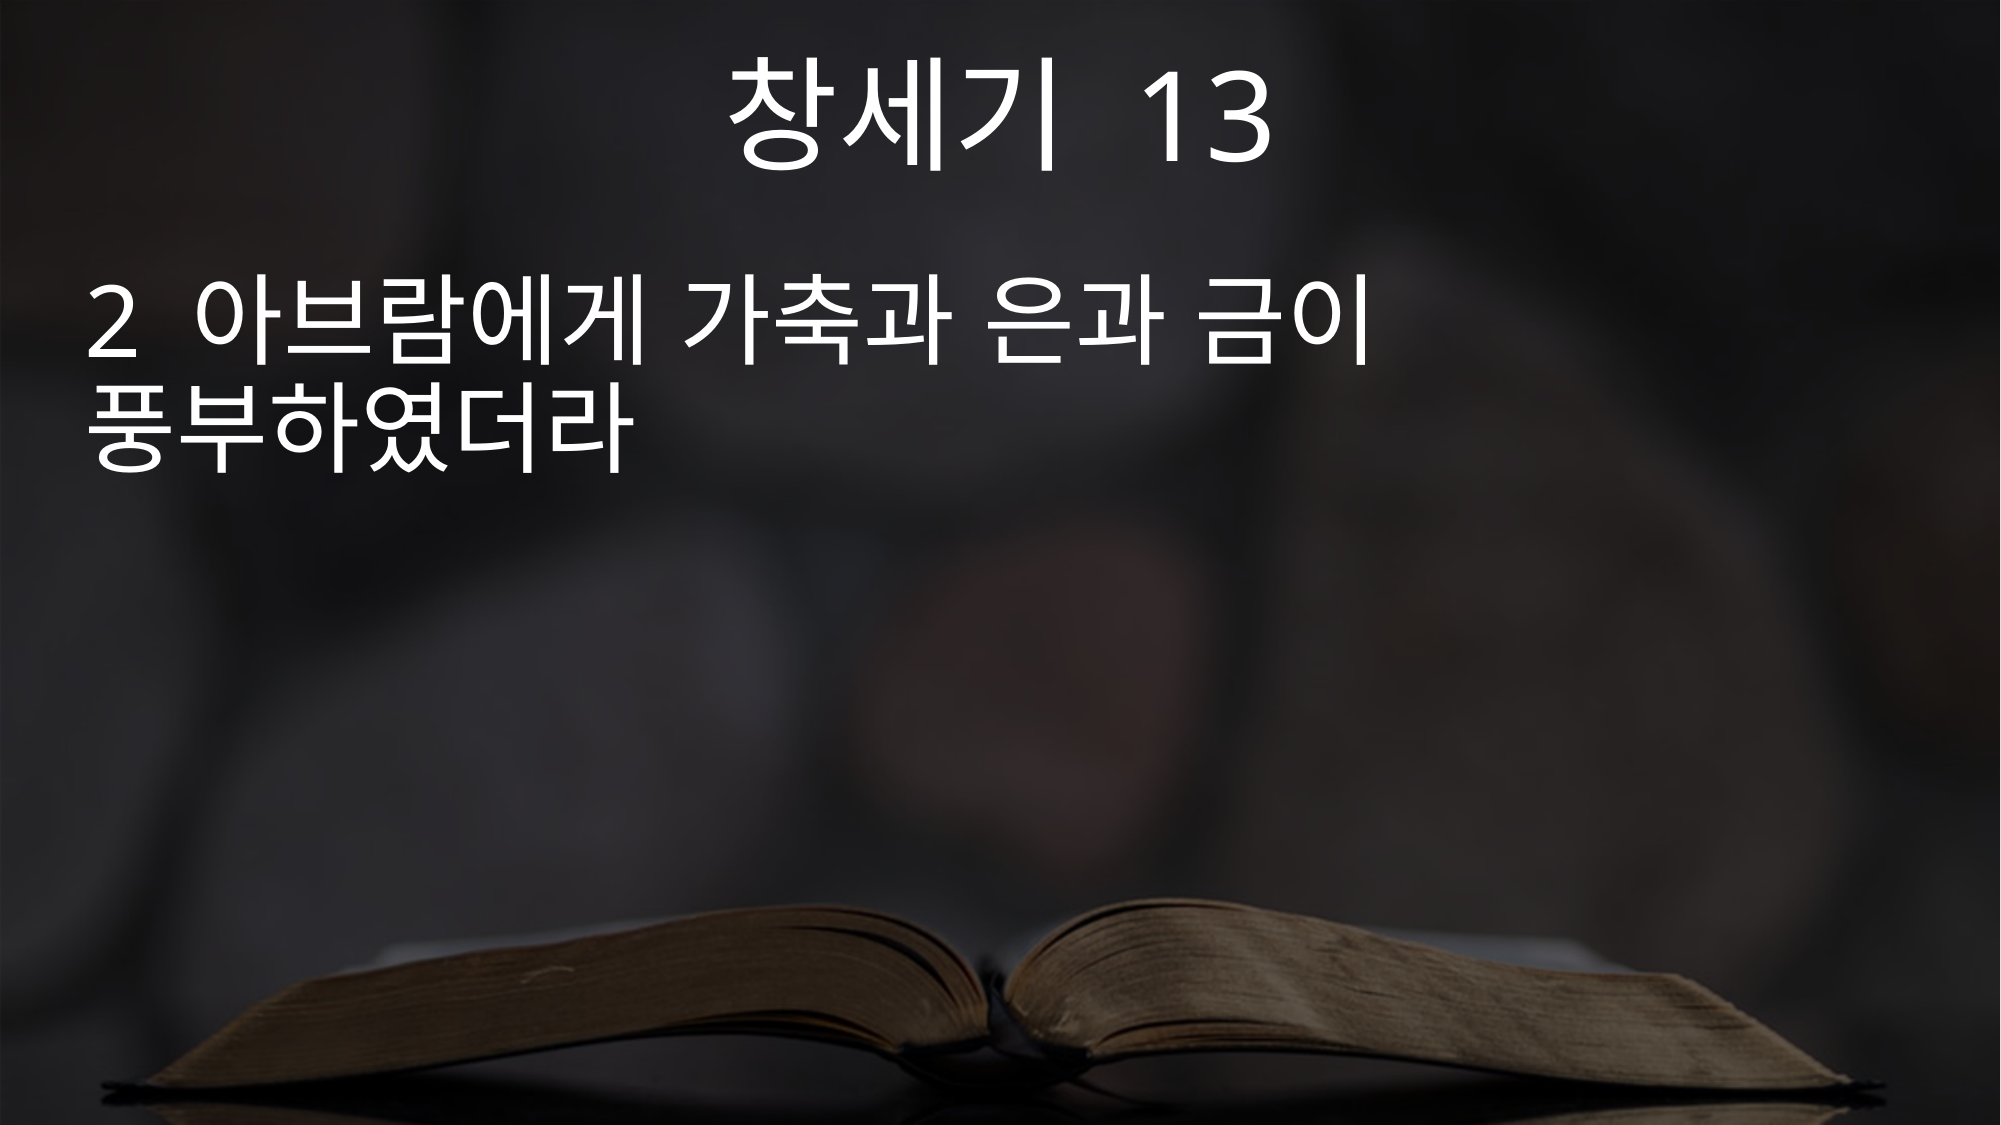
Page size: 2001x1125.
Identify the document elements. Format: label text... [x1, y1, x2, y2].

list 2 아브람에게 가축과 은과 금이 풍부하였더라 [69, 263, 1953, 423]
picture [0, 0, 2001, 1125]
footer 창세기 13 [0, 32, 2000, 192]
